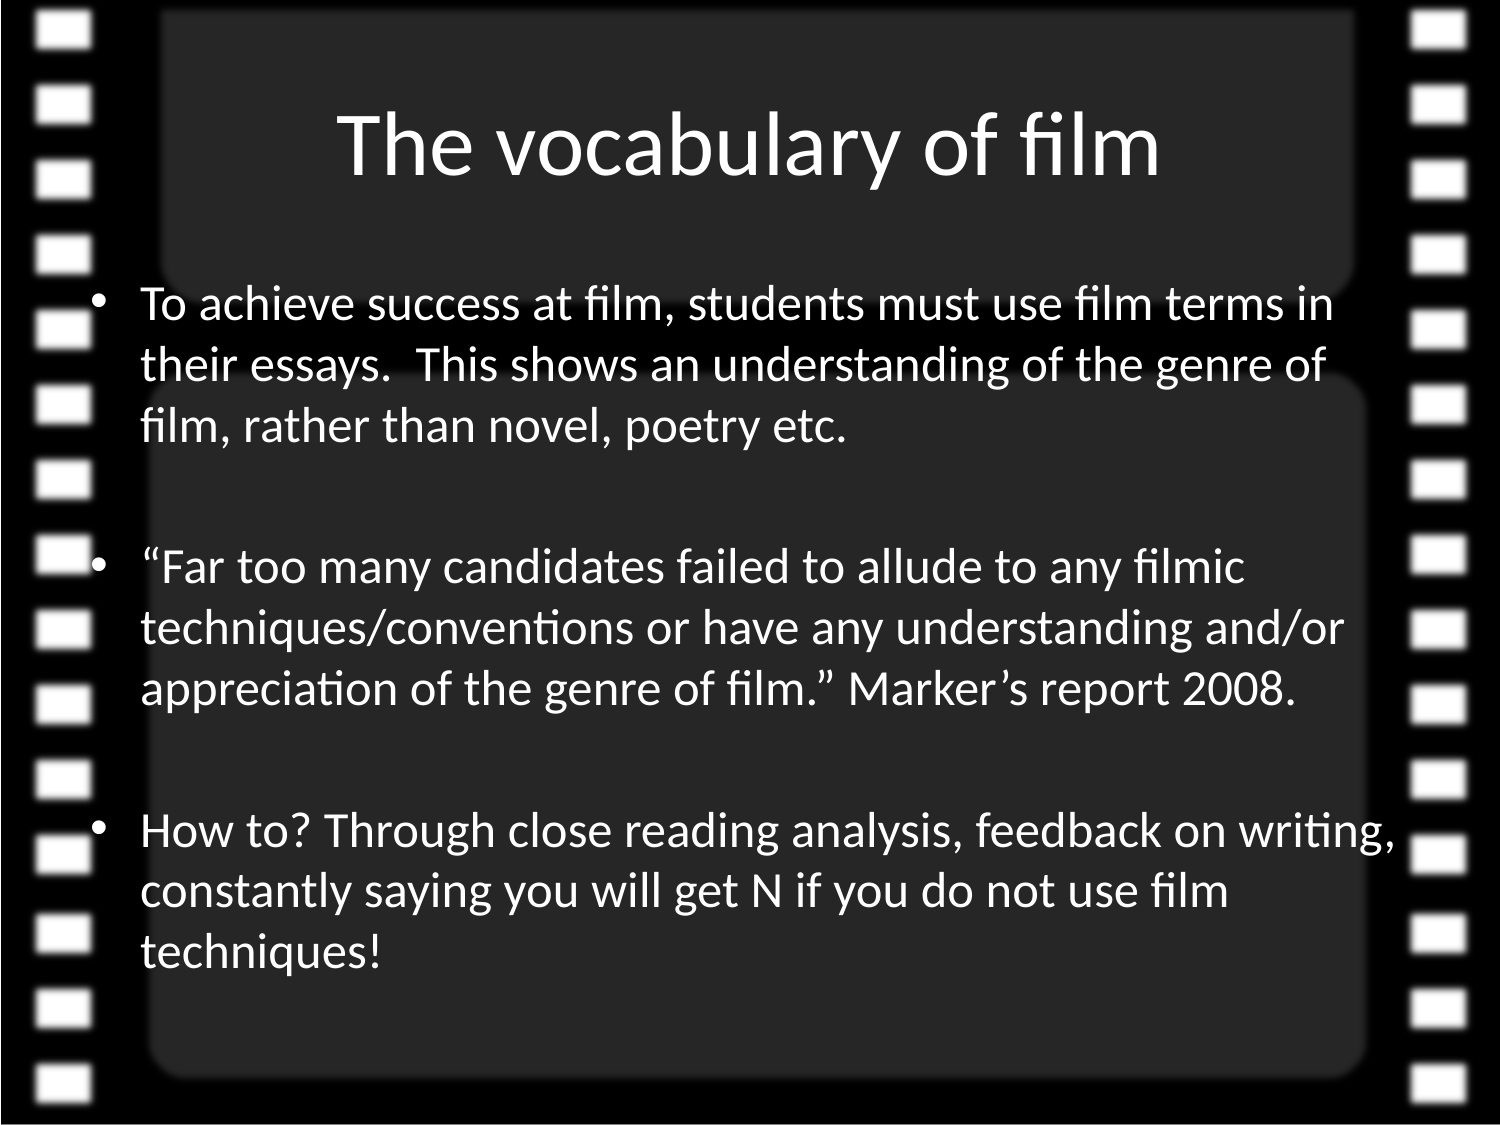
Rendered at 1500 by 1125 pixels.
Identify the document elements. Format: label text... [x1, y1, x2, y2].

picture [0, 0, 1500, 1125]
title The vocabulary of film [75, 45, 1425, 233]
list To achieve success at film, students must use film terms in their essays. This shows an understanding of the genre of film, rather than novel, poetry etc. “Far too many candidates failed to allude to any filmic techniques/conventions or have any understanding and/or appreciation of the genre of film.” Marker’s report 2008. How to? Through close reading analysis, feedback on writing, constantly saying you will get N if you do not use film techniques! [75, 262, 1425, 1005]
